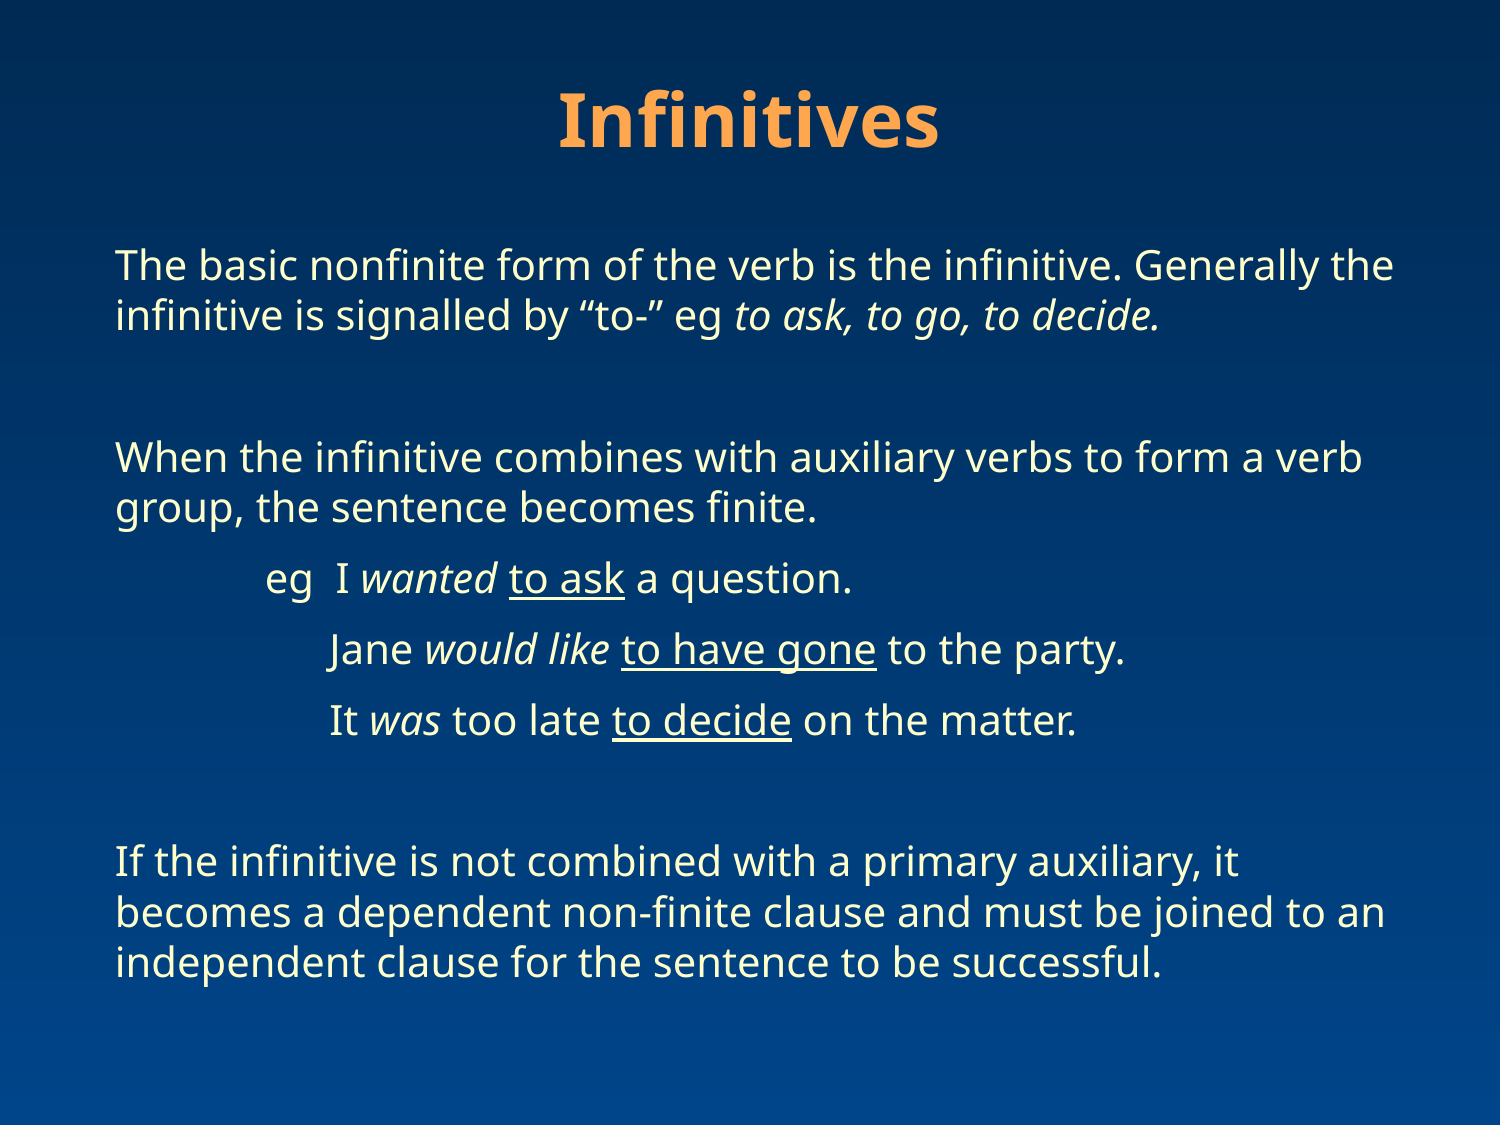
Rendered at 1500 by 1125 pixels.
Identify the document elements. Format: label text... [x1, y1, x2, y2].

text_box Infinitives [183, 54, 1317, 181]
text_box The basic nonfinite form of the verb is the infinitive. Generally the infinitive is signalled by “to-” eg to ask, to go, to decide. When the infinitive combines with auxiliary verbs to form a verb group, the sentence becomes finite. eg I wanted to ask a question. Jane would like to have gone to the party. It was too late to decide on the matter. If the infinitive is not combined with a primary auxiliary, it becomes a dependent non-finite clause and must be joined to an independent clause for the sentence to be successful. [100, 231, 1435, 993]
